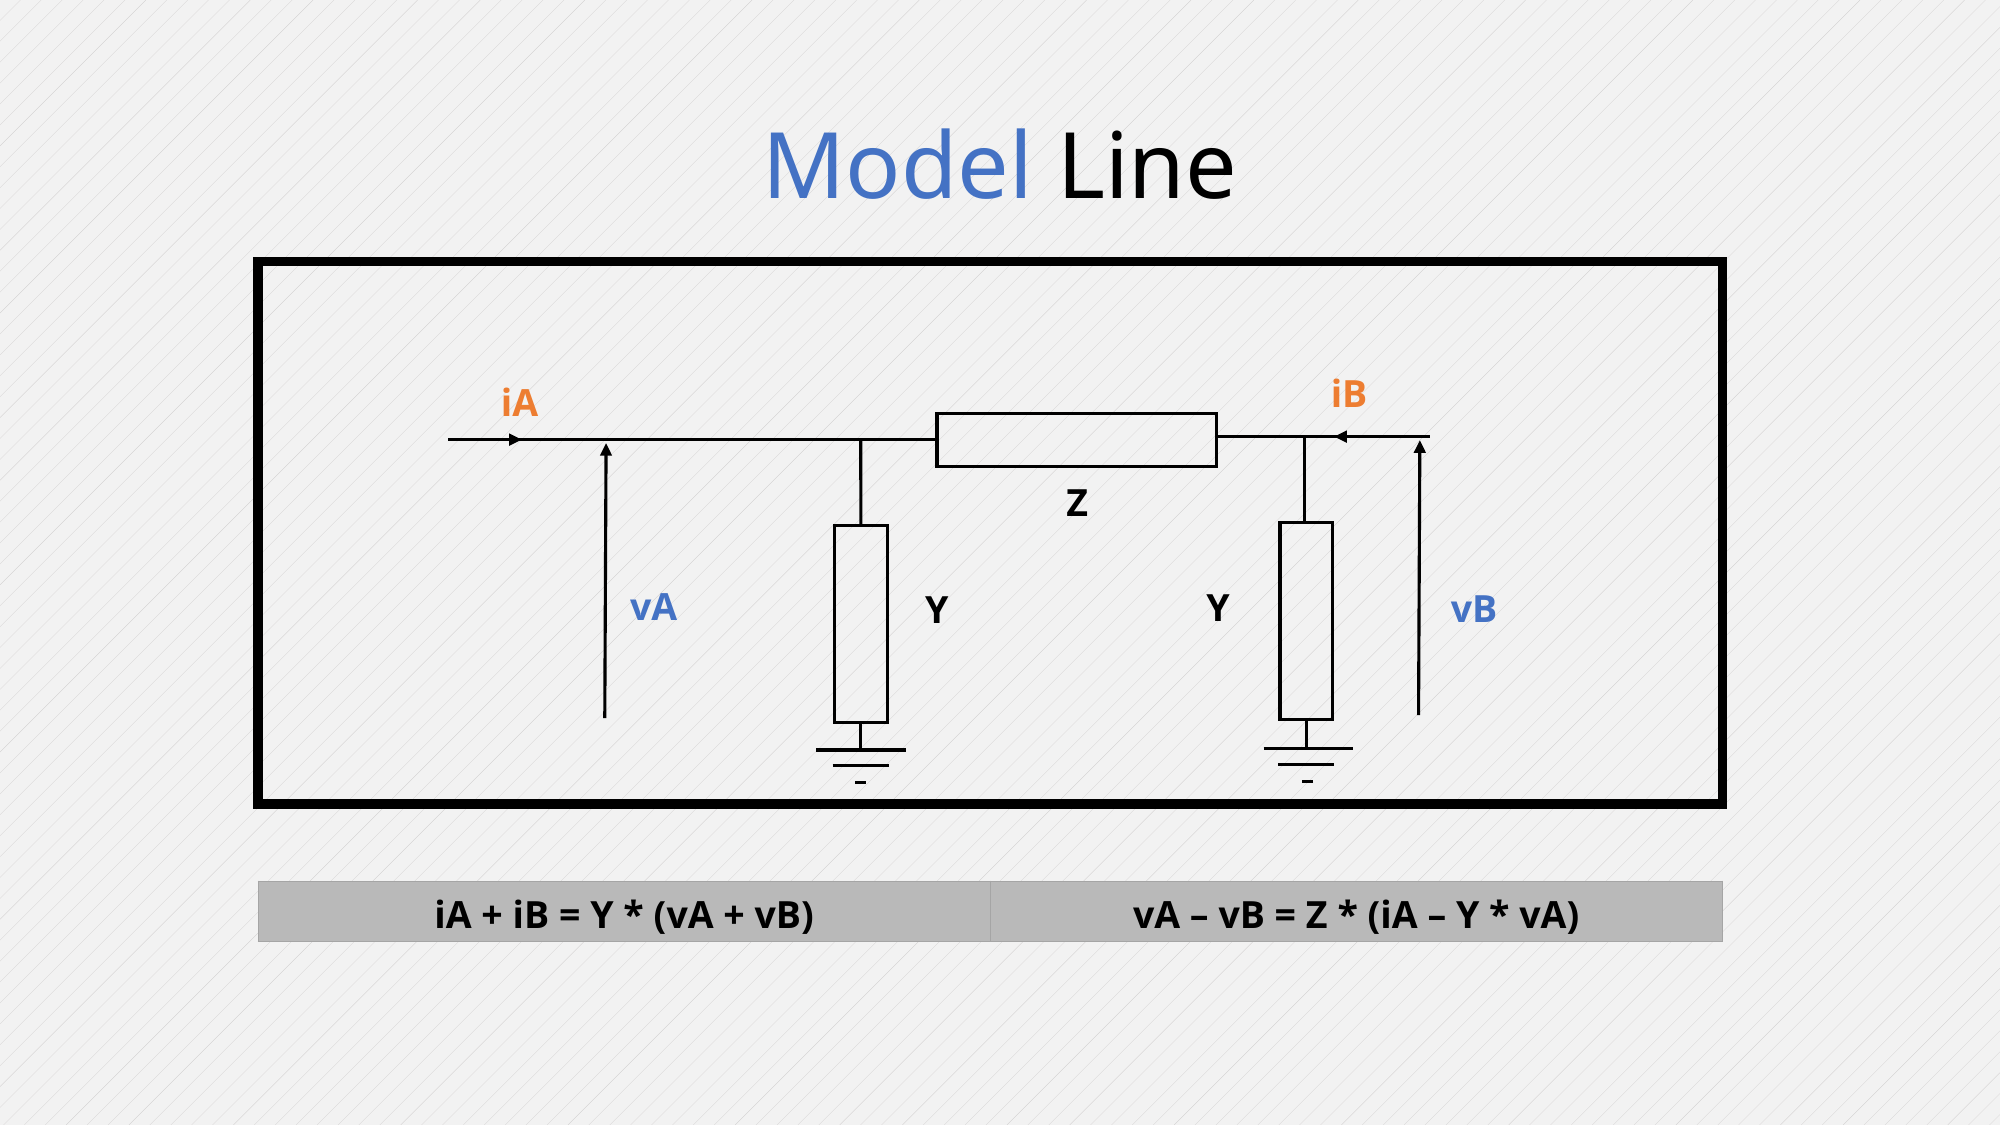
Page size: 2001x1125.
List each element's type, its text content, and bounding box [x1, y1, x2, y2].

text_box [1279, 522, 1334, 721]
text_box vB [1436, 578, 1530, 638]
table_header vA – vB = Z * (iA – Y * vA) [991, 882, 1722, 941]
text_box iA [486, 372, 580, 432]
text_box iB [1316, 362, 1410, 423]
title Model Line [137, 59, 1863, 278]
text_box [936, 412, 1218, 467]
text_box [257, 260, 1724, 805]
text_box [833, 524, 888, 723]
text_box Y [910, 578, 1072, 639]
text_box vA [615, 575, 709, 635]
text_box Z [1051, 472, 1145, 532]
table_header iA + iB = Y * (vA + vB) [259, 882, 990, 941]
text_box Y [1142, 576, 1290, 637]
